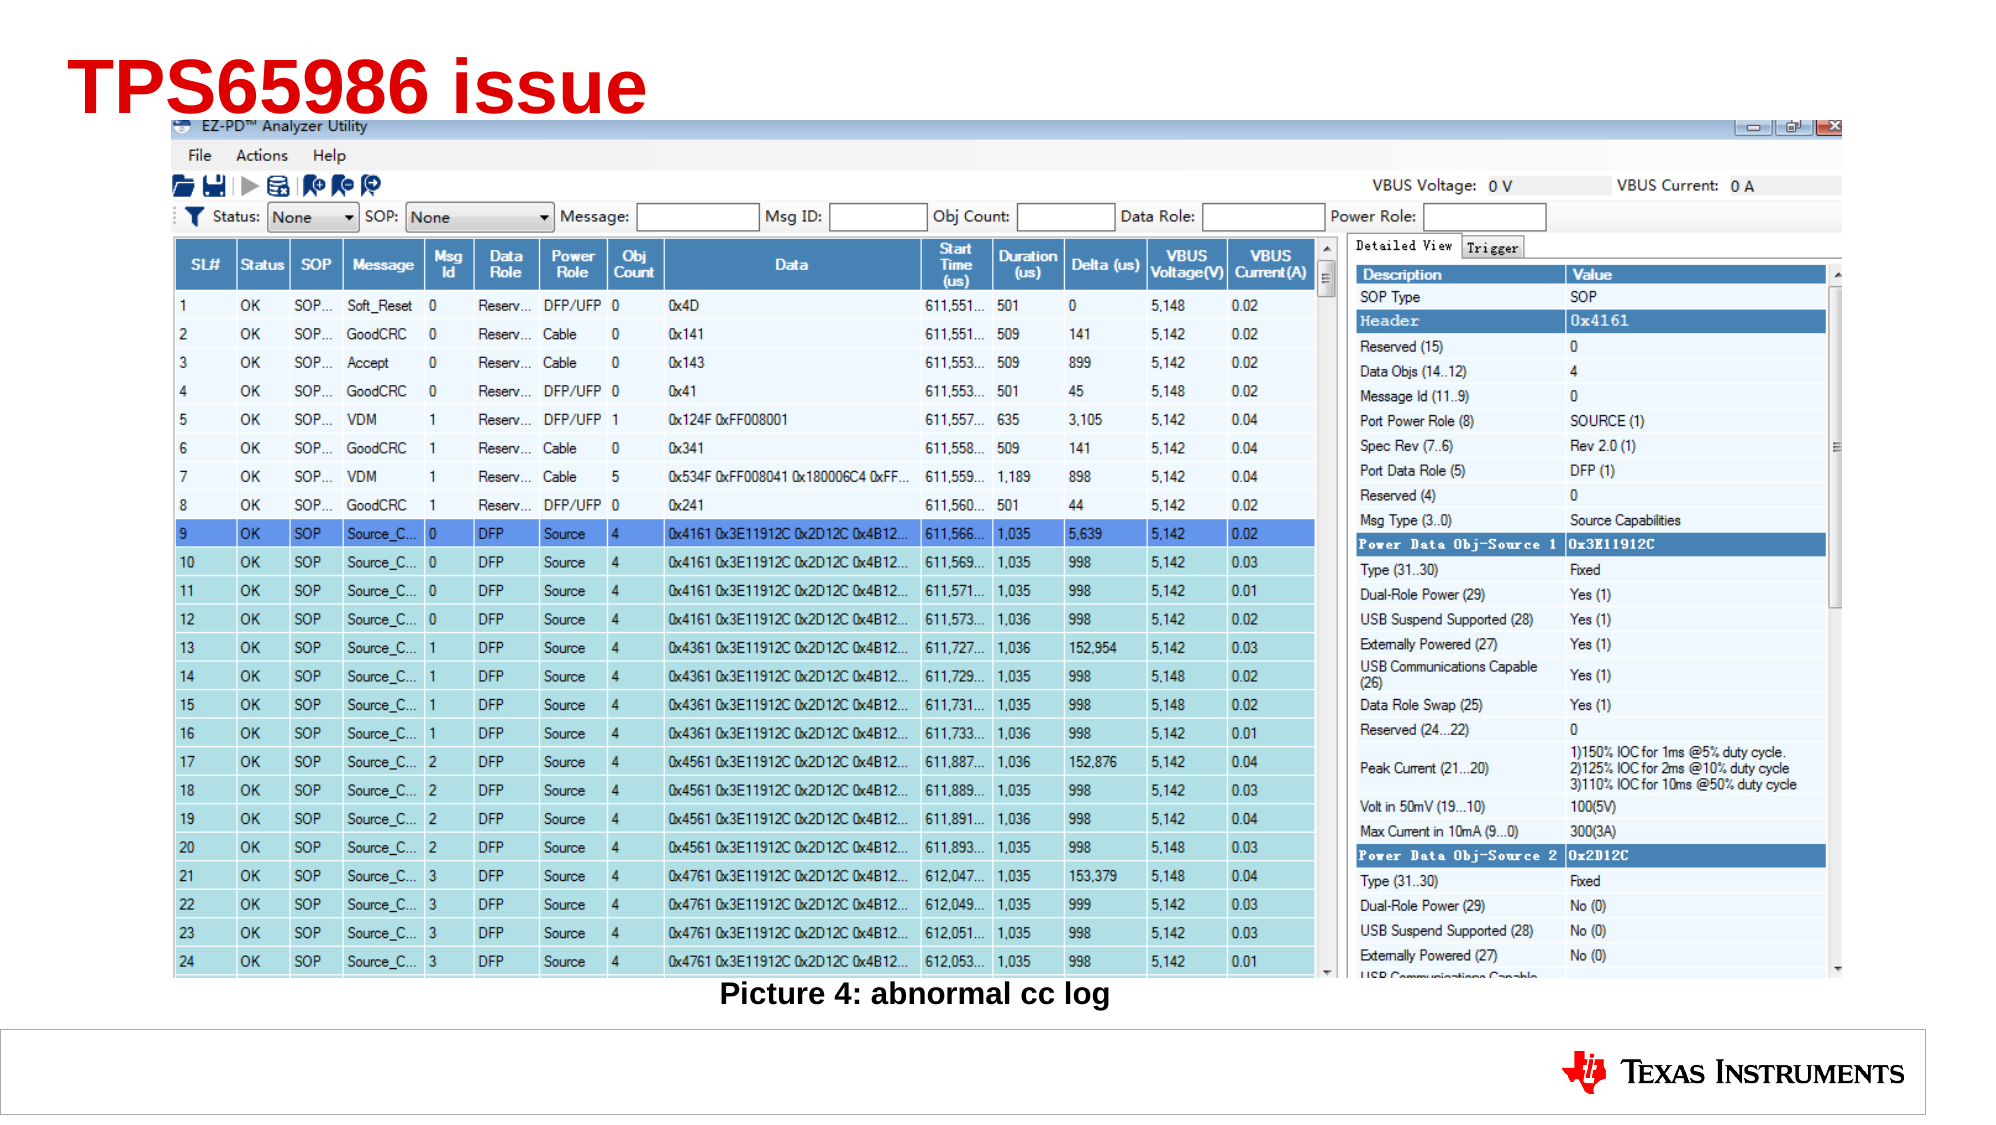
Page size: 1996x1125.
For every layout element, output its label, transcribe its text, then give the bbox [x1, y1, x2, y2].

picture [171, 120, 1842, 978]
title TPS65986 issue [50, 23, 1897, 158]
text_box Picture 4: abnormal cc log [699, 985, 1159, 1022]
picture [1562, 1051, 1904, 1094]
